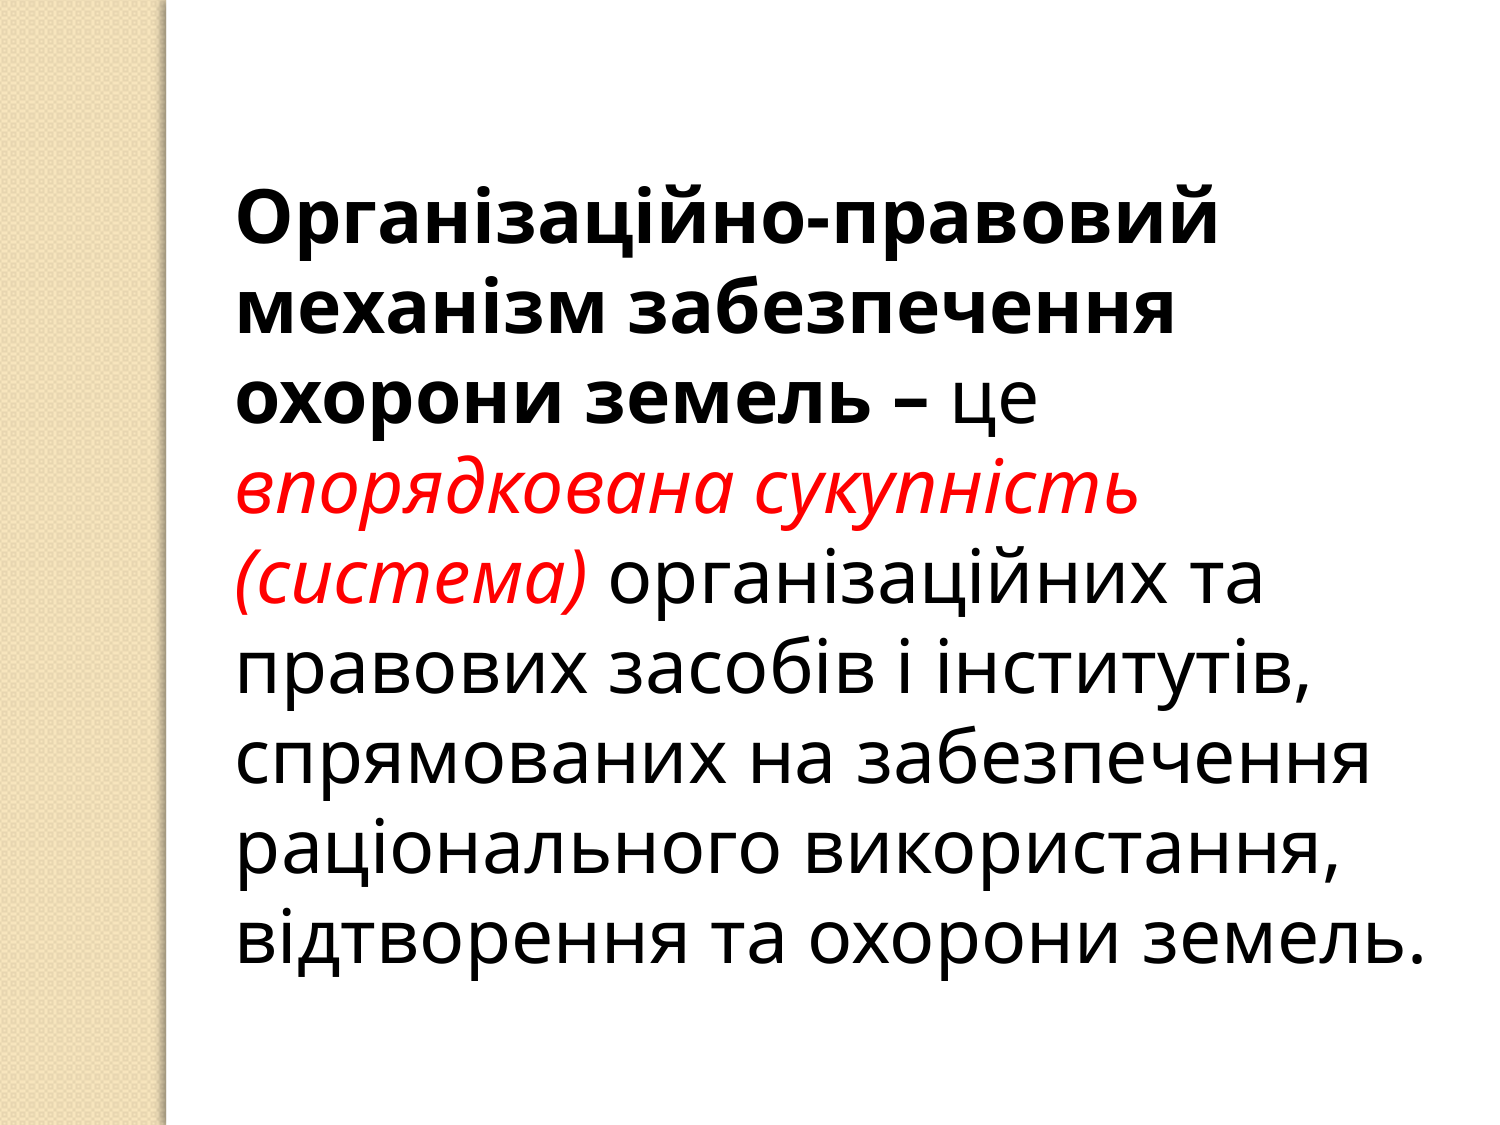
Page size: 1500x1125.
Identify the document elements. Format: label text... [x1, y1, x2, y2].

list Організаційно-правовий механізм забезпечення охорони земель – це впорядкована сукупність (система) організаційних та правових засобів і інститутів, спрямованих на забезпечення раціонального використання, відтворення та охорони земель. [206, 160, 1448, 1095]
